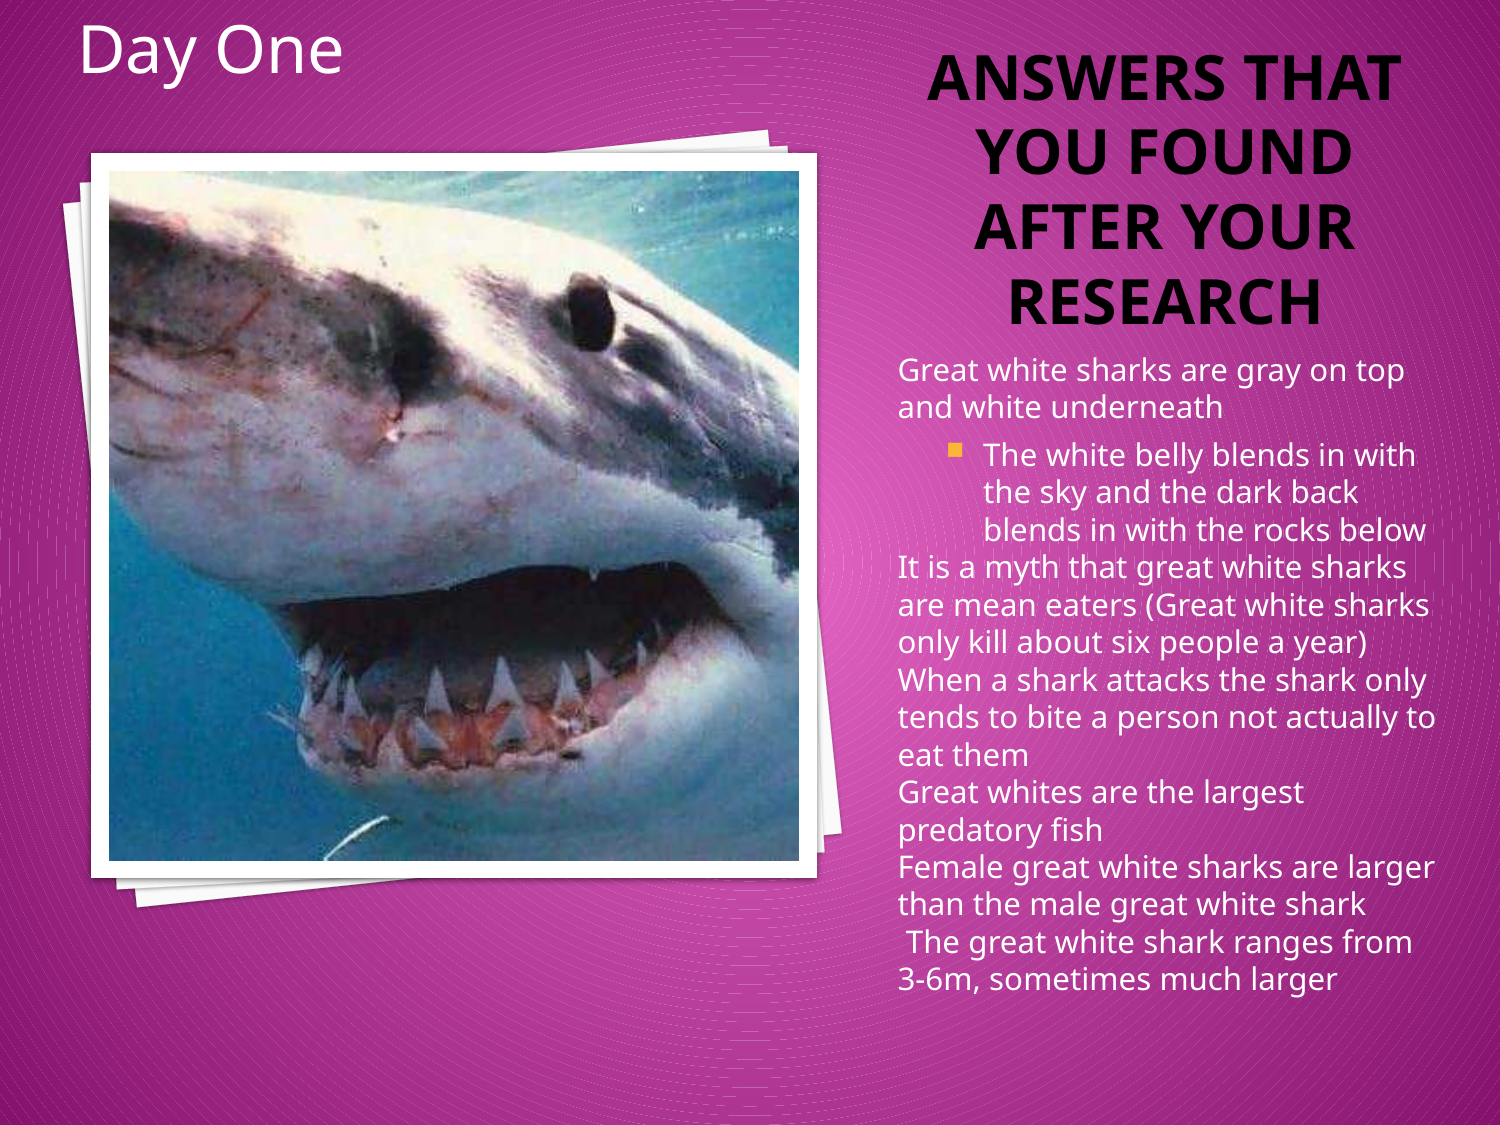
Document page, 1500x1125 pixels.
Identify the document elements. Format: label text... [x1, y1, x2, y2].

list Great white sharks are gray on top and white underneath The white belly blends in with the sky and the dark back blends in with the rocks below It is a myth that great white sharks are mean eaters (Great white sharks only kill about six people a year) When a shark attacks the shark only tends to bite a person not actually to eat them Great whites are the largest predatory fish Female great white sharks are larger than the male great white shark The great white shark ranges from 3-6m, sometimes much larger [884, 350, 1447, 1125]
text_box Day One [62, 0, 775, 95]
picture [108, 170, 800, 862]
title Answers That you found after your research [884, 0, 1447, 338]
